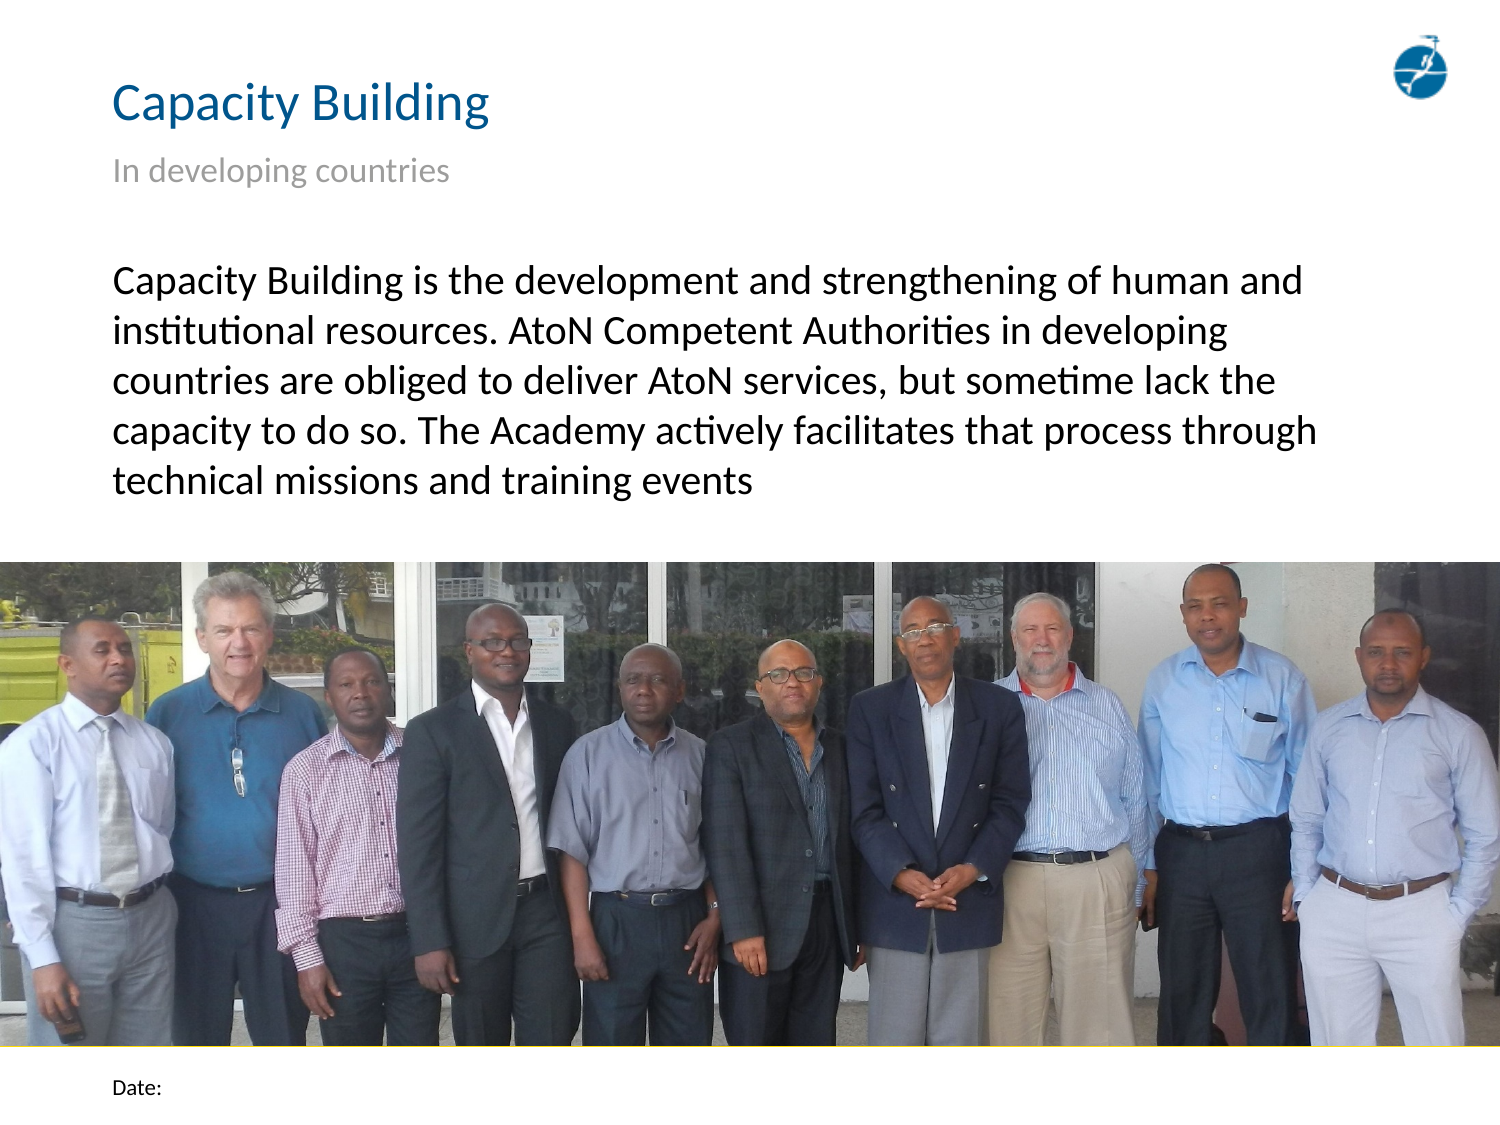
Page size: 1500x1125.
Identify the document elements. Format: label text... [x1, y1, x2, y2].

picture [0, 562, 1500, 1046]
title Capacity Building [112, 0, 1388, 132]
list In developing countries Capacity Building is the development and strengthening of human and institutional resources. AtoN Competent Authorities in developing countries are obliged to deliver AtoN services, but sometime lack the capacity to do so. The Academy actively facilitates that process through technical missions and training events [112, 143, 1388, 474]
slide_number Date: [112, 1055, 461, 1125]
